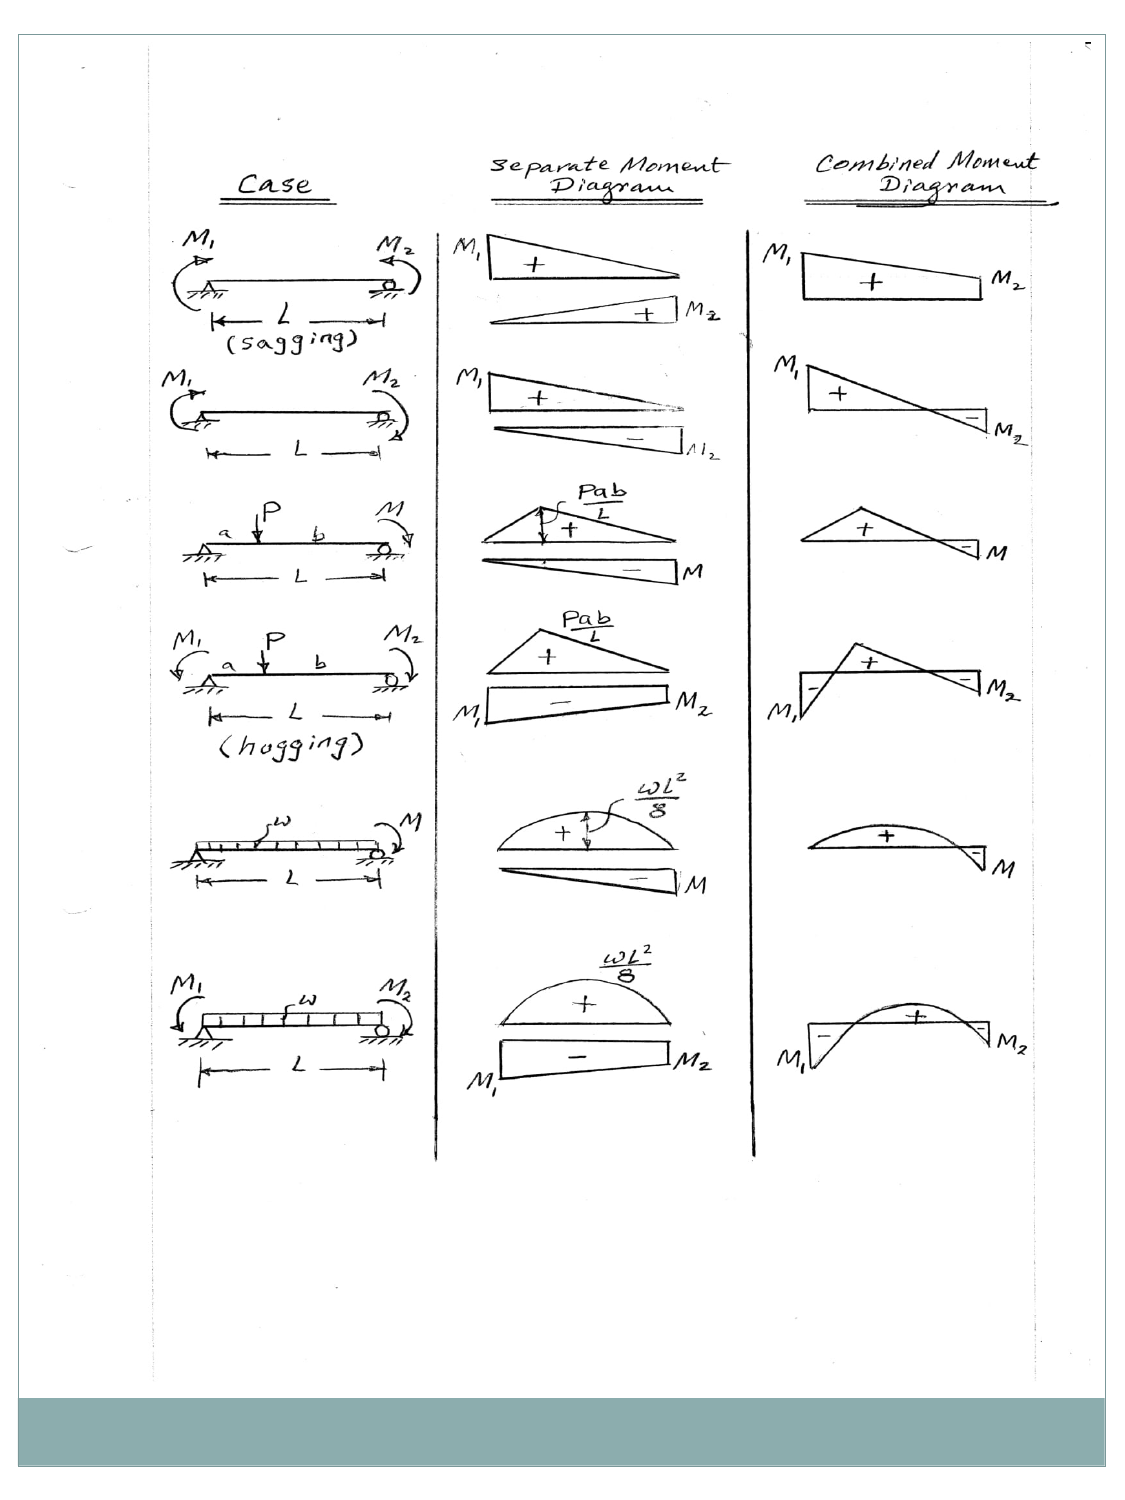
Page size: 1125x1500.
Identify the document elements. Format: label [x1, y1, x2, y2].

picture [33, 42, 1092, 1382]
